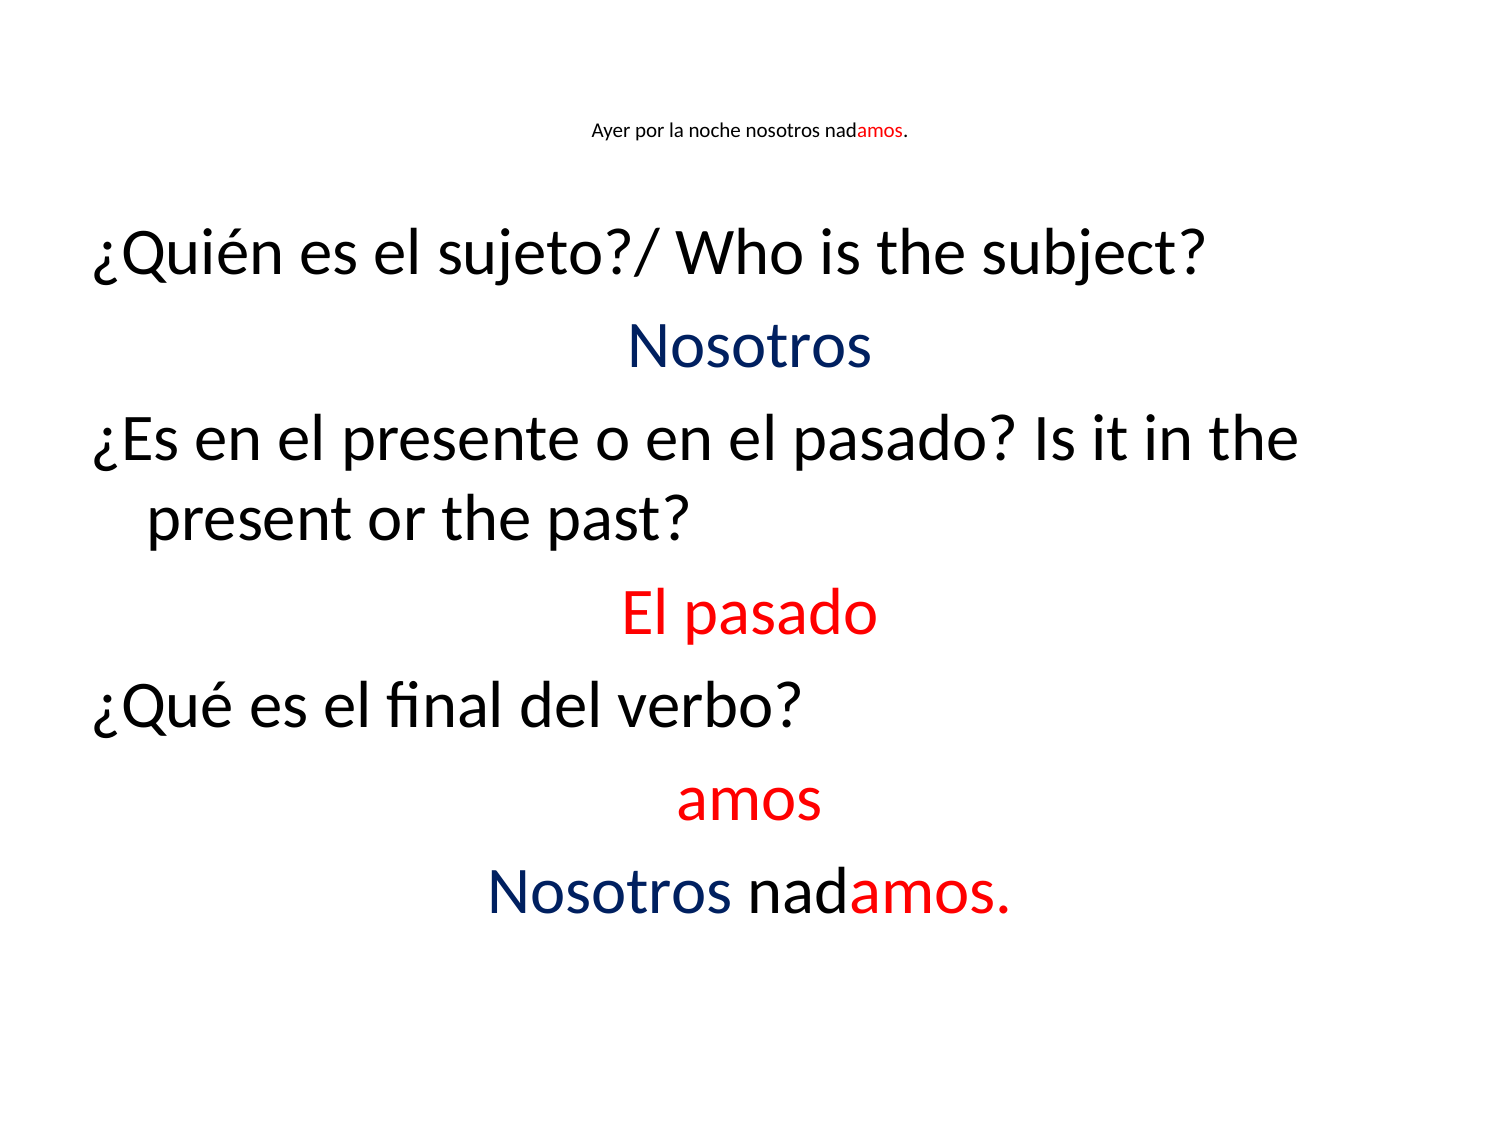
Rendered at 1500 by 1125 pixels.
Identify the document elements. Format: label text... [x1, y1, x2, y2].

list ¿Quién es el sujeto?/ Who is the subject? Nosotros ¿Es en el presente o en el pasado? Is it in the present or the past? El pasado ¿Qué es el final del verbo? amos Nosotros nadamos. [75, 200, 1425, 1005]
title Ayer por la noche nosotros nadamos. [75, 45, 1425, 200]
